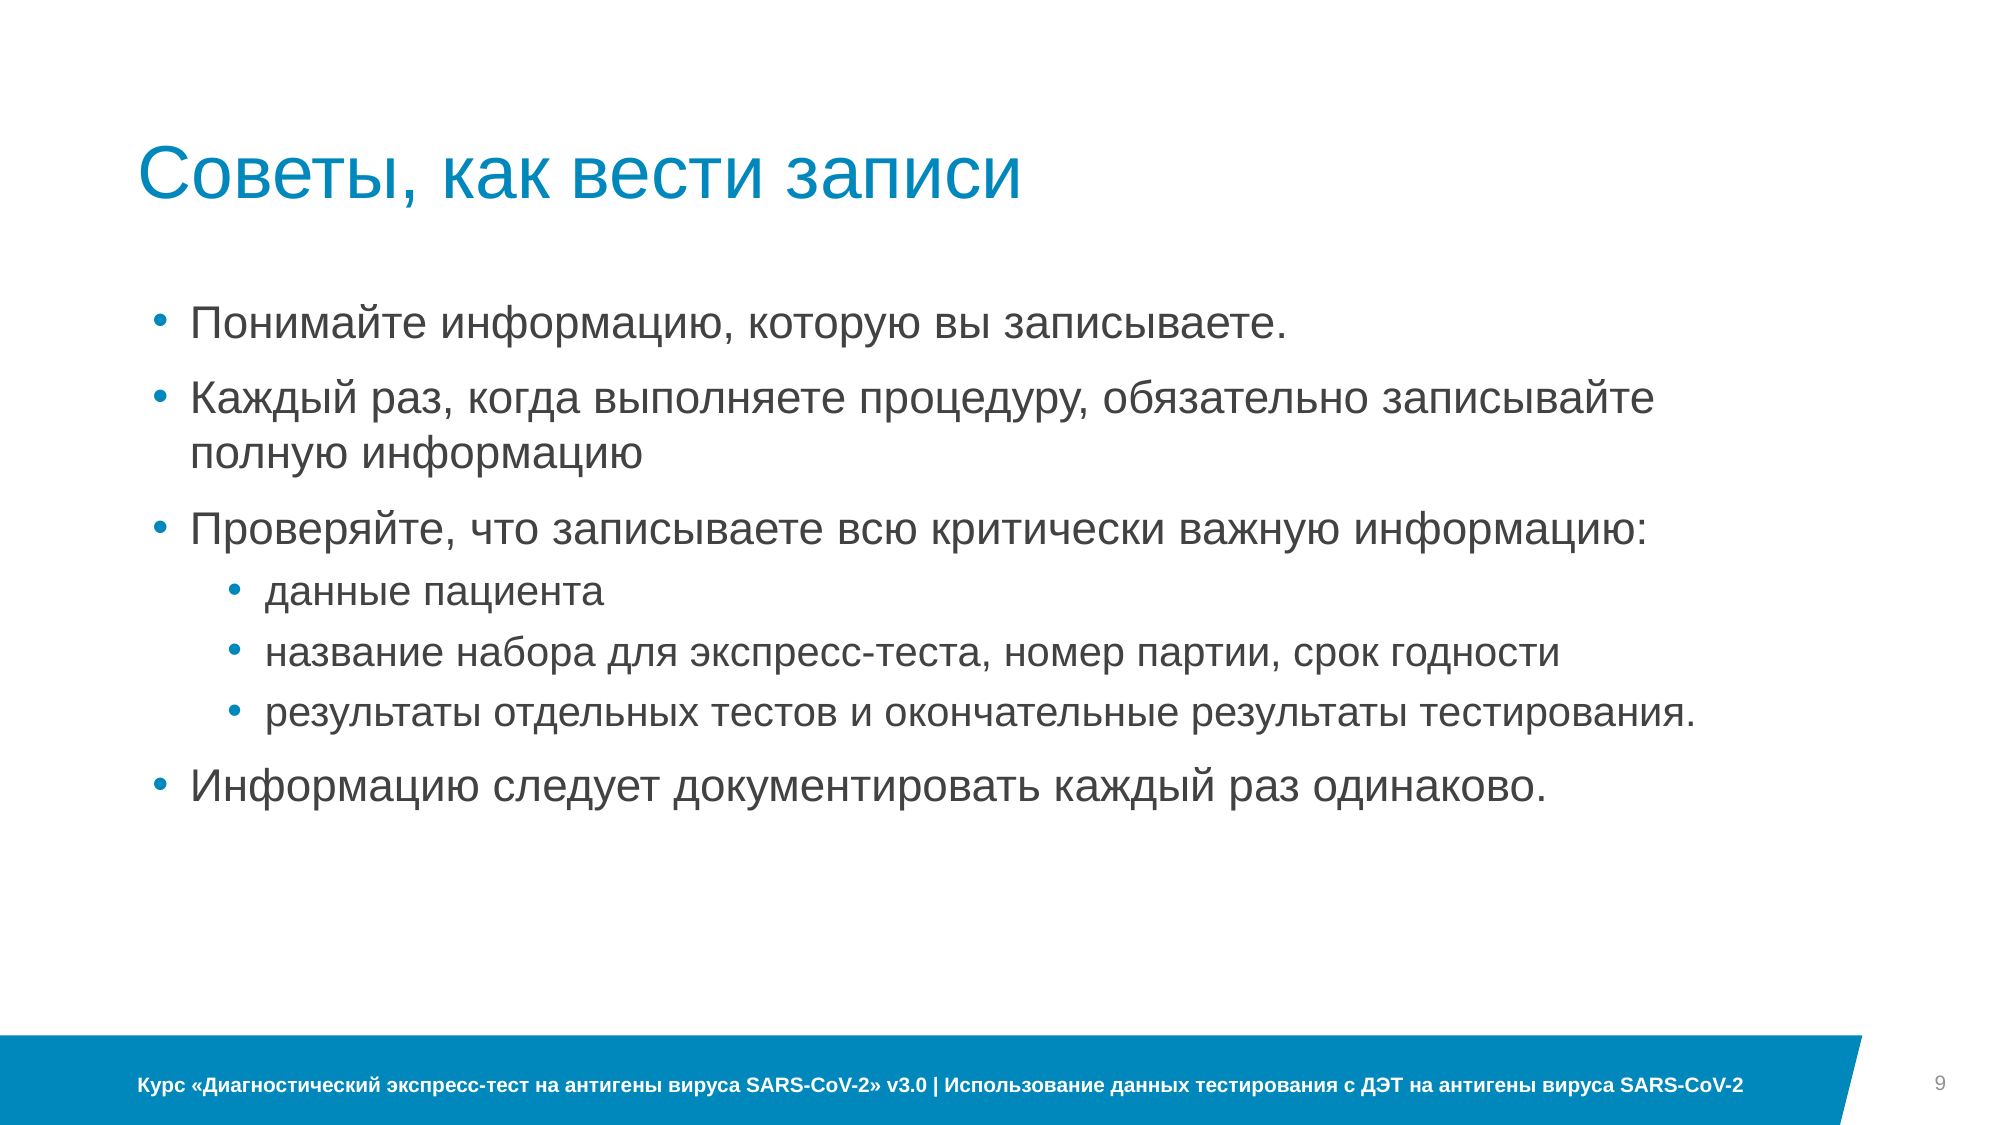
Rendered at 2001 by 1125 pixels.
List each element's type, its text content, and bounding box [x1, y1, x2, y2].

title Советы, как вести записи [137, 59, 1863, 215]
footer Курс «Диагностический экспресс-тест на антигены вируса SARS-CoV-2» v3.0 | Использование данных тестирования с ДЭТ на антигены вируса SARS-CoV-2 [137, 1042, 1815, 1125]
slide_number 9 [1862, 1035, 1947, 1125]
list Понимайте информацию, которую вы записываете. Каждый раз, когда выполняете процедуру, обязательно записывайте полную информацию Проверяйте, что записываете всю критически важную информацию: данные пациента название набора для экспресс-теста, номер партии, срок годности результаты отдельных тестов и окончательные результаты тестирования. Информацию следует документировать каждый раз одинаково. [137, 284, 1809, 1014]
